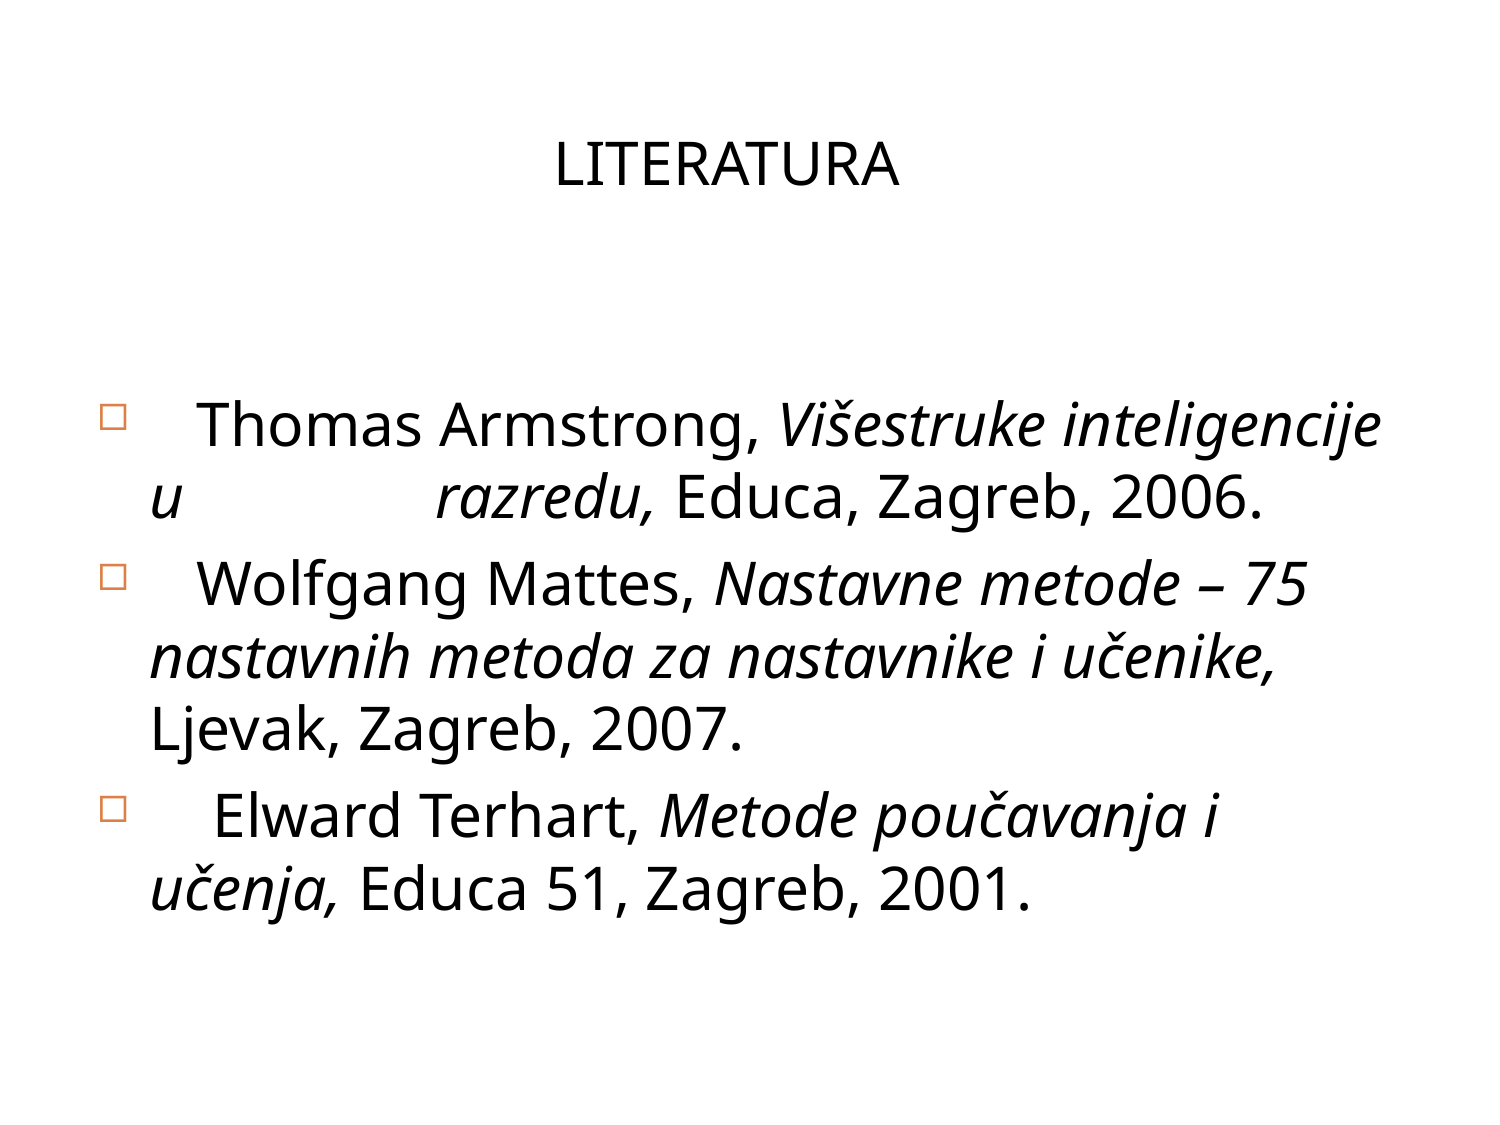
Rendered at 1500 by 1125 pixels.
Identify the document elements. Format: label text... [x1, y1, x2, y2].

list LITERATURA Thomas Armstrong, Višestruke inteligencije u razredu, Educa, Zagreb, 2006. Wolfgang Mattes, Nastavne metode – 75 nastavnih metoda za nastavnike i učenike, Ljevak, Zagreb, 2007. Elward Terhart, Metode poučavanja i učenja, Educa 51, Zagreb, 2001. [81, 116, 1420, 1008]
